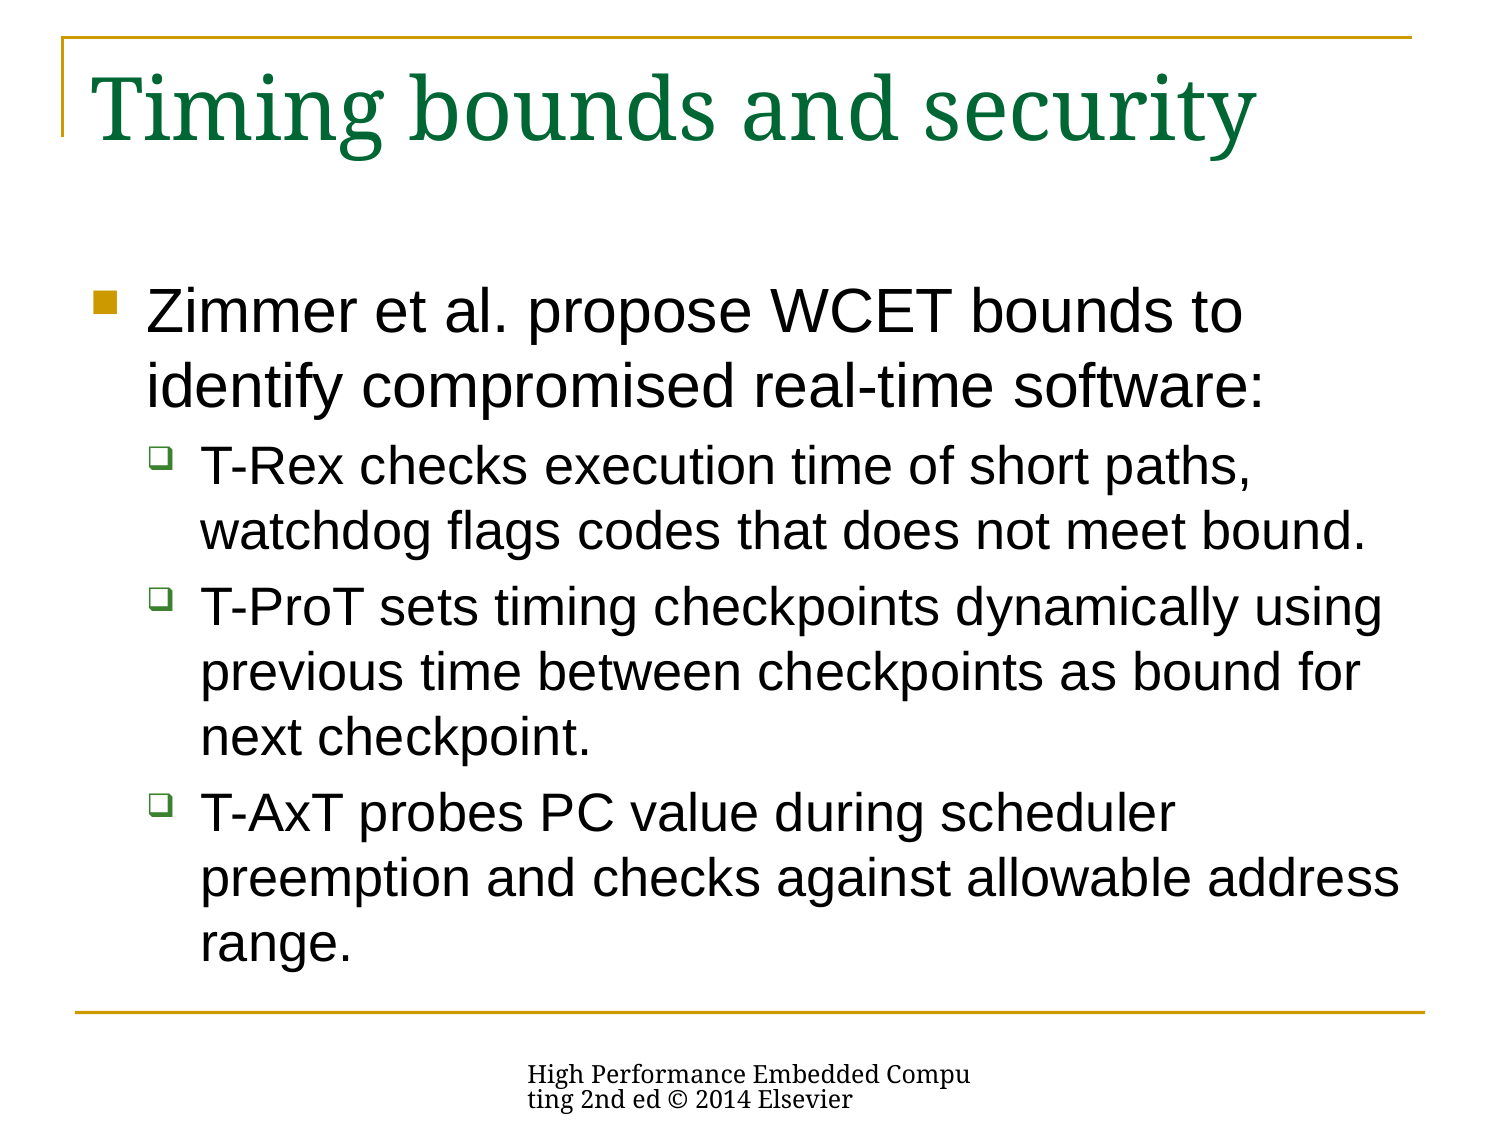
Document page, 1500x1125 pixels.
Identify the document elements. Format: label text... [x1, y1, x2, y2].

list Zimmer et al. propose WCET bounds to identify compromised real-time software: T-Rex checks execution time of short paths, watchdog flags codes that does not meet bound. T-ProT sets timing checkpoints dynamically using previous time between checkpoints as bound for next checkpoint. T-AxT probes PC value during scheduler preemption and checks against allowable address range. [75, 262, 1425, 1006]
title Timing bounds and security [75, 45, 1425, 233]
footer High Performance Embedded Computing 2nd ed © 2014 Elsevier [512, 1025, 988, 1100]
